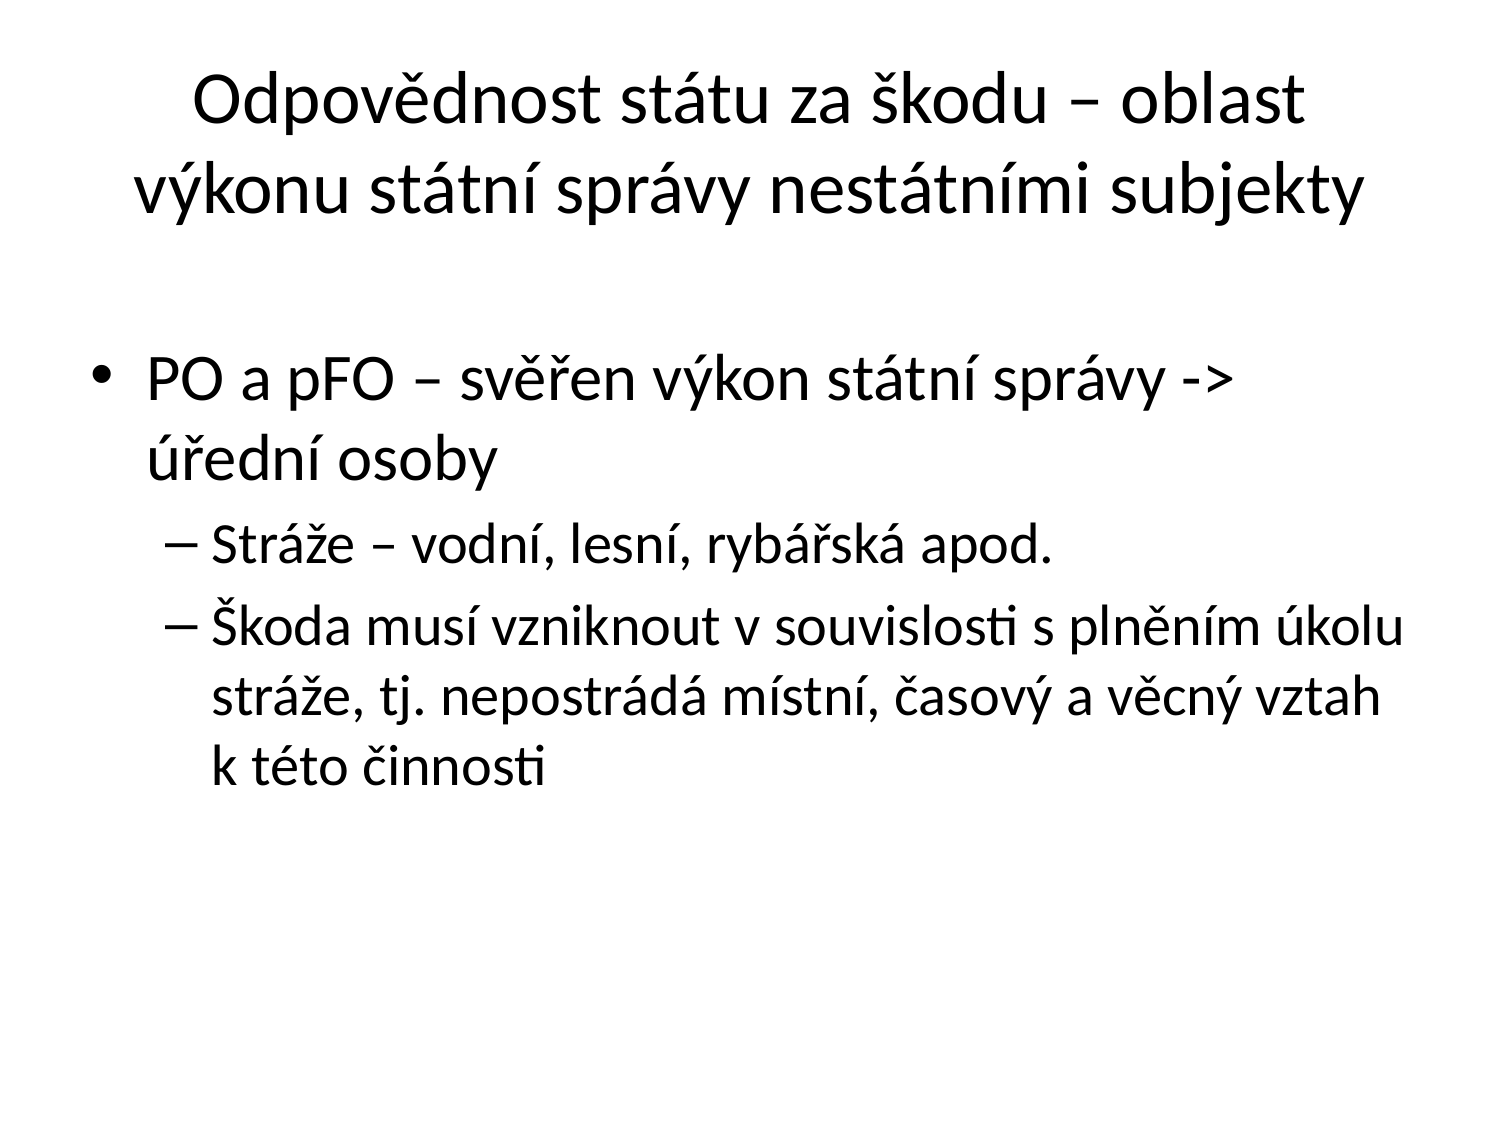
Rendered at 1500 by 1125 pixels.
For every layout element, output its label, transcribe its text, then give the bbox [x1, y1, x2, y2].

list PO a pFO – svěřen výkon státní správy -> úřední osoby Stráže – vodní, lesní, rybářská apod. Škoda musí vzniknout v souvislosti s plněním úkolu stráže, tj. nepostrádá místní, časový a věcný vztah k této činnosti [75, 326, 1425, 1005]
title Odpovědnost státu za škodu – oblast výkonu státní správy nestátními subjekty [75, 45, 1425, 233]
